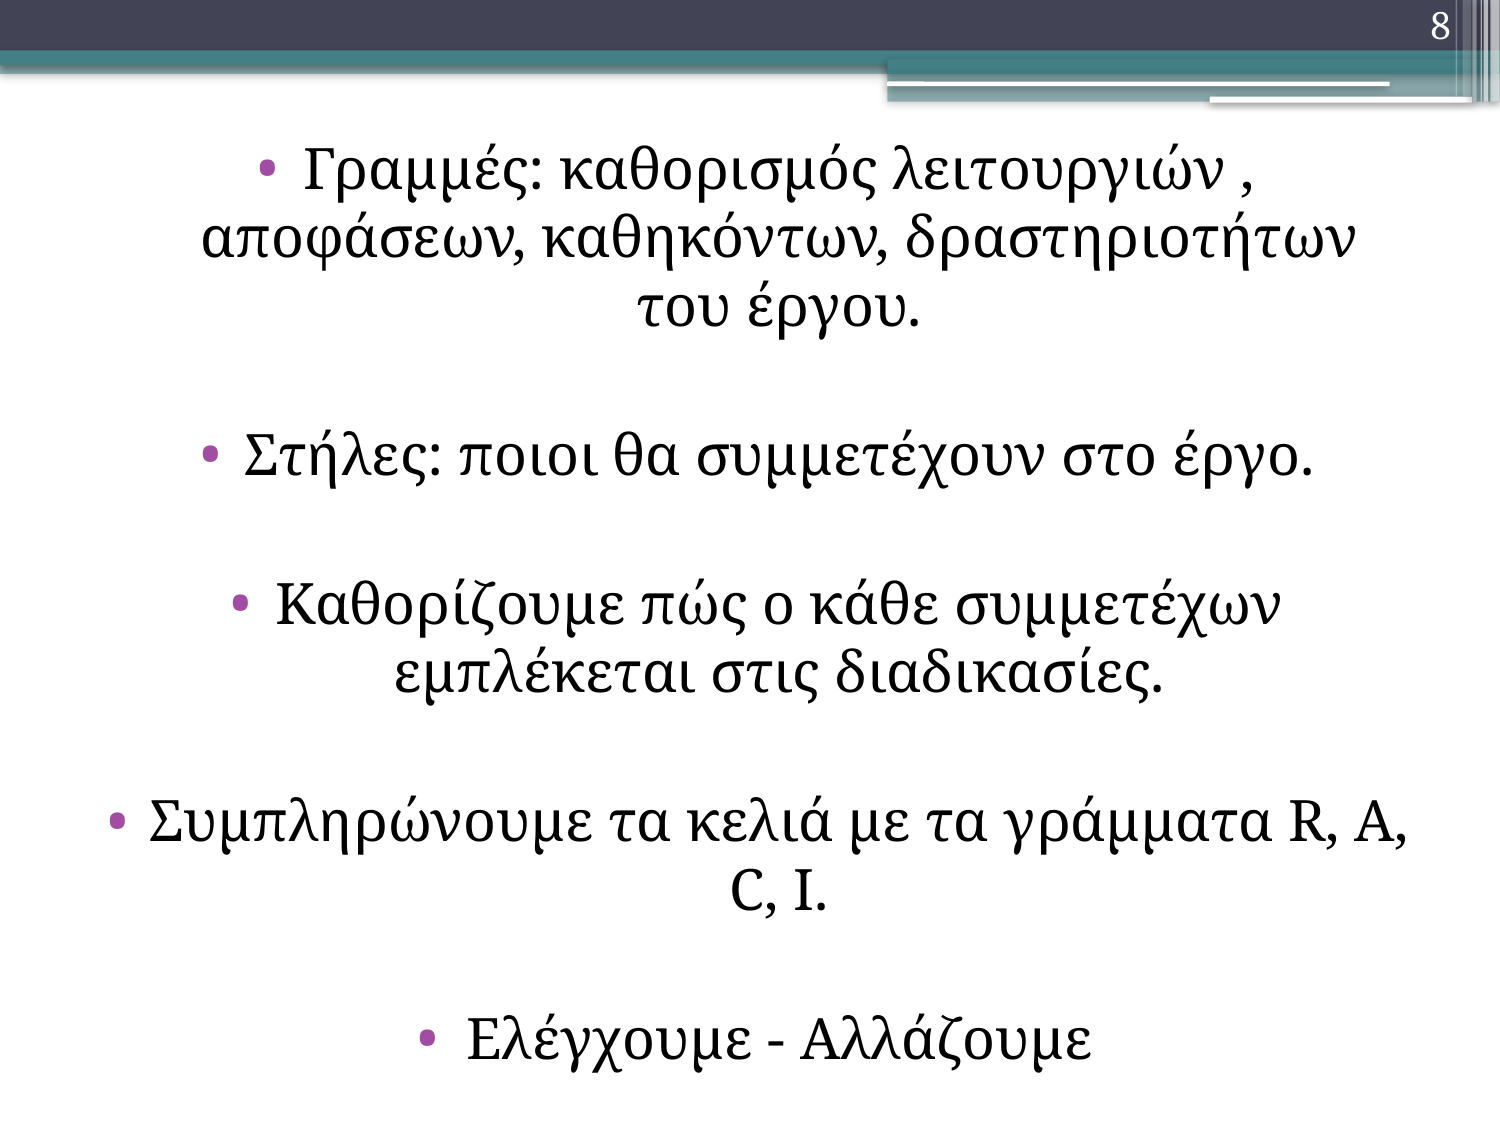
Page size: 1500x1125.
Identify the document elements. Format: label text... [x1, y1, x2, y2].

slide_number 8 [1341, 0, 1466, 61]
list Γραμμές: καθορισμός λειτουργιών , αποφάσεων, καθηκόντων, δραστηριοτήτων του έργου. Στήλες: ποιοι θα συμμετέχουν στο έργο. Καθορίζουμε πώς ο κάθε συμμετέχων εμπλέκεται στις διαδικασίες. Συμπληρώνουμε τα κελιά με τα γράμματα R, A, C, I. Ελέγχουμε - Αλλάζουμε [75, 125, 1425, 1079]
